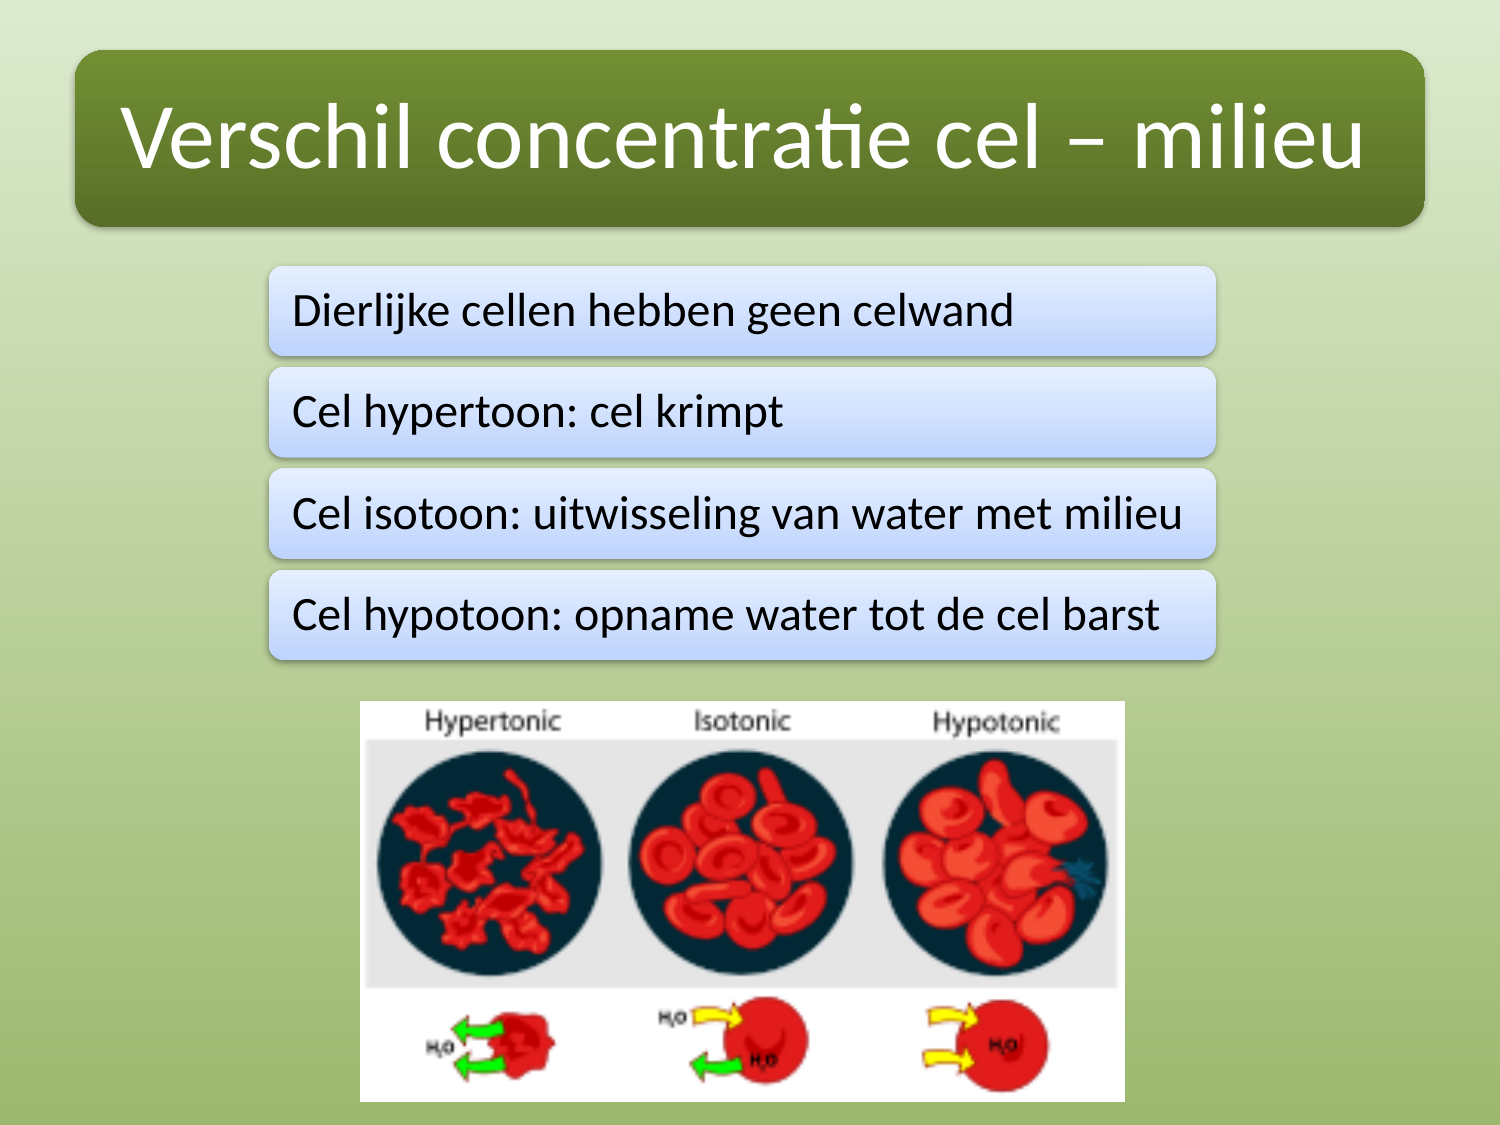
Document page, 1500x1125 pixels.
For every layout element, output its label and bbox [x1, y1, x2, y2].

list [268, 243, 1216, 683]
picture [359, 701, 1125, 1103]
text_box [74, 44, 1426, 233]
